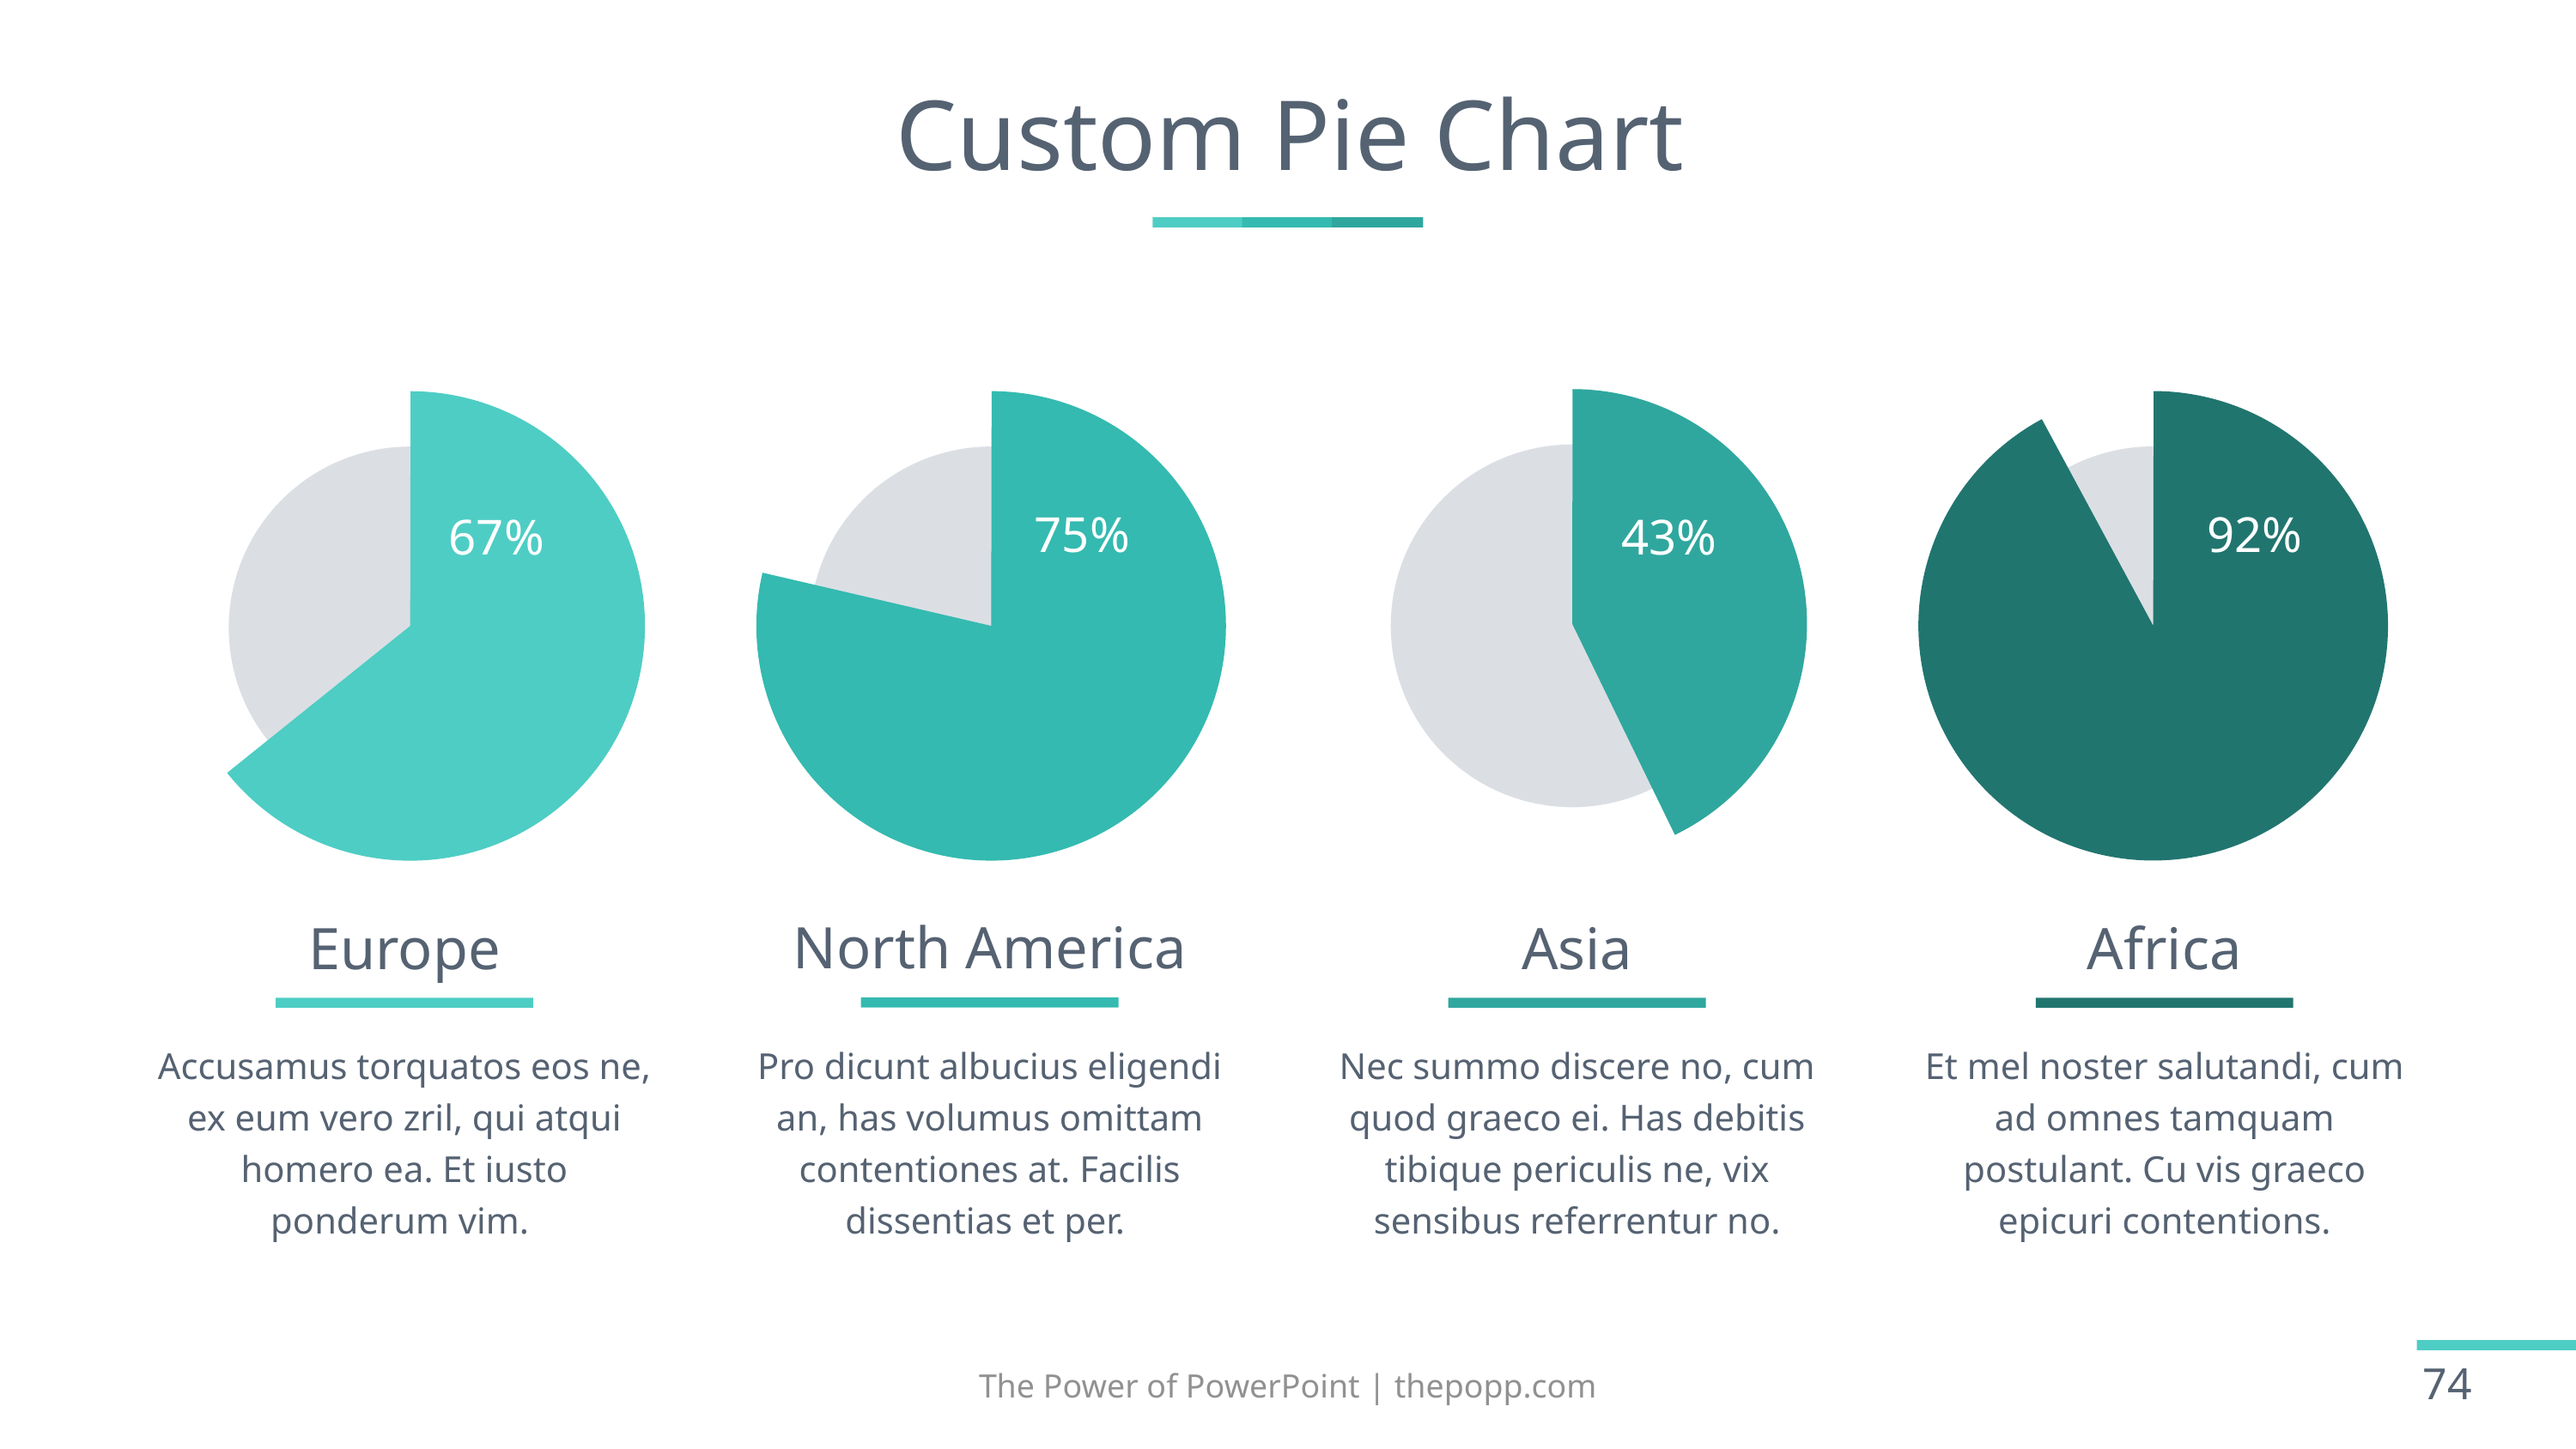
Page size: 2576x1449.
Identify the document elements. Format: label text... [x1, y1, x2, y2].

text_box [2035, 997, 2294, 1009]
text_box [1337, 389, 1807, 859]
text_box Nec summo discere no, cum quod graeco ei. Has debitis tibique periculis ne, vix sensibus referrentur no. [1315, 1028, 1839, 1296]
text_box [1918, 391, 2389, 861]
text_box [860, 997, 1120, 1009]
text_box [175, 391, 646, 861]
text_box [1448, 997, 1707, 1009]
text_box Pro dicunt albucius eligendi an, has volumus omittam contentiones at. Facilis dissentias et per. [727, 1028, 1252, 1296]
text_box Africa [1881, 892, 2447, 994]
text_box Europe [124, 892, 685, 994]
text_box Et mel noster salutandi, cum ad omnes tamquam postulant. Cu vis graeco epicuri contentions. [1903, 1028, 2427, 1296]
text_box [756, 391, 1226, 861]
text_box Asia [1294, 892, 1860, 994]
text_box Accusamus torquatos eos ne, ex eum vero zril, qui atqui homero ea. Et iusto ponderum vim. [143, 1028, 666, 1296]
text_box North America [707, 891, 1273, 993]
title Custom Pie Chart [69, 49, 2512, 230]
slide_number 74 [2409, 1351, 2576, 1421]
text_box [275, 997, 534, 1009]
footer The Power of PowerPoint | thepopp.com [853, 1349, 1723, 1427]
